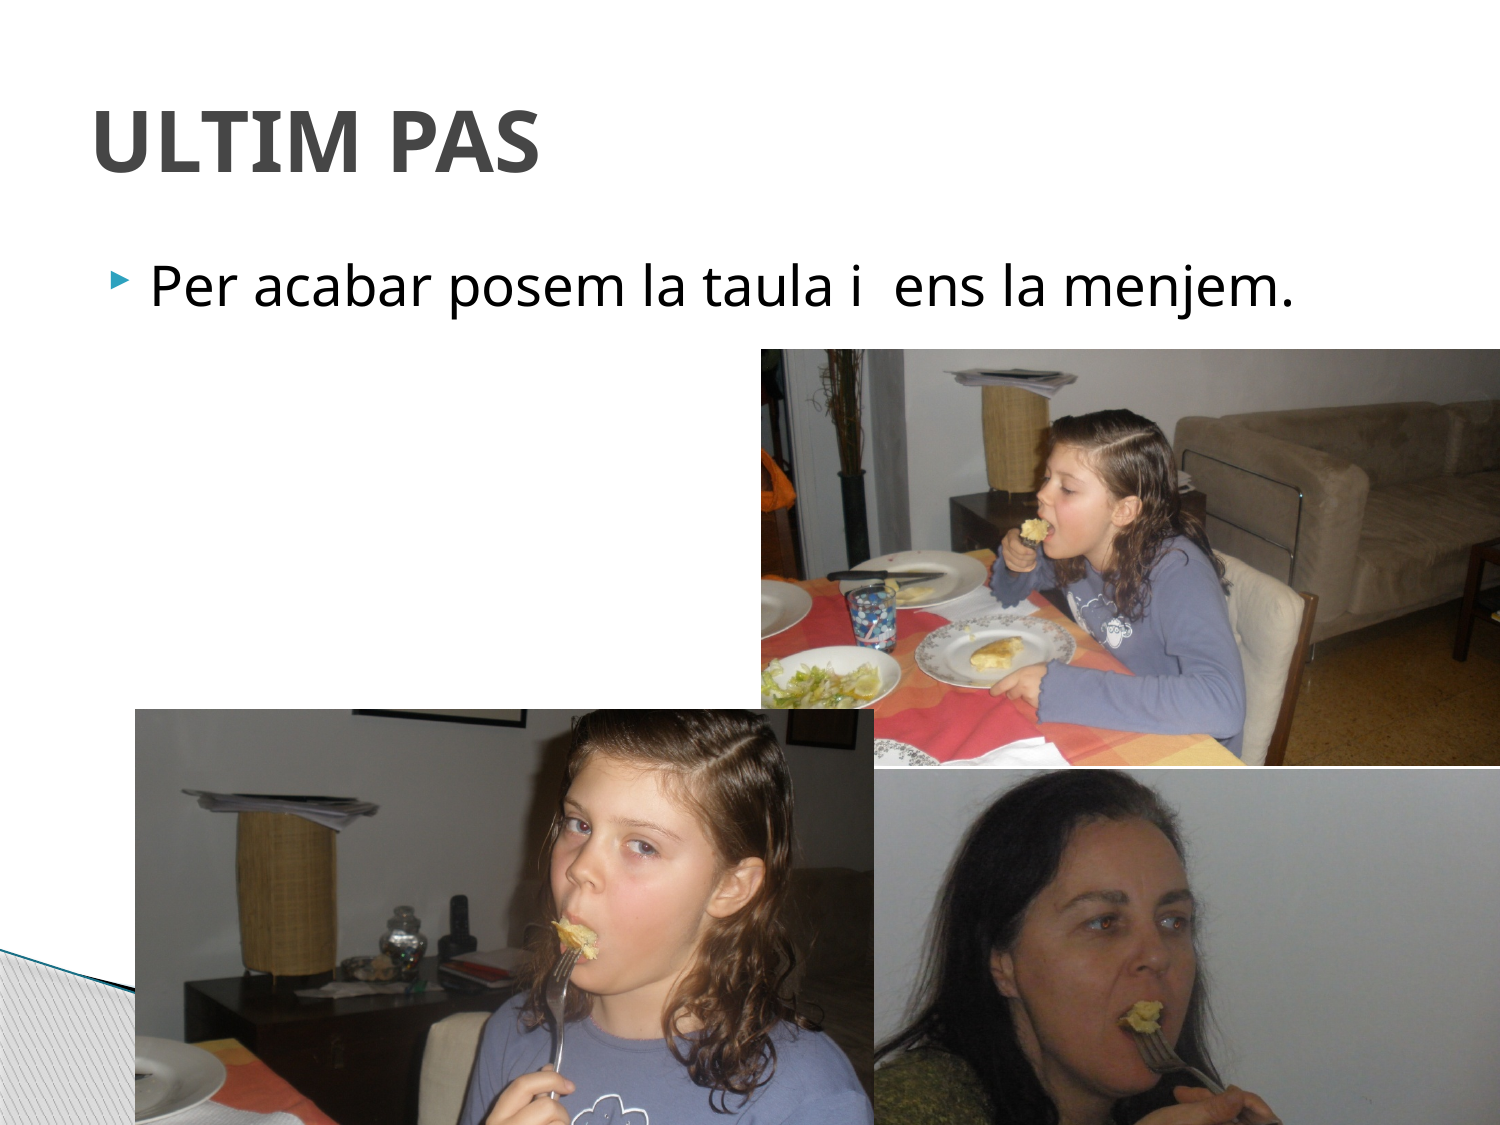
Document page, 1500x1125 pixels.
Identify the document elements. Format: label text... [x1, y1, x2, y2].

title ULTIM PAS [75, 45, 1425, 233]
picture [135, 349, 1500, 1125]
list Per acabar posem la taula i ens la menjem. [75, 243, 1425, 986]
